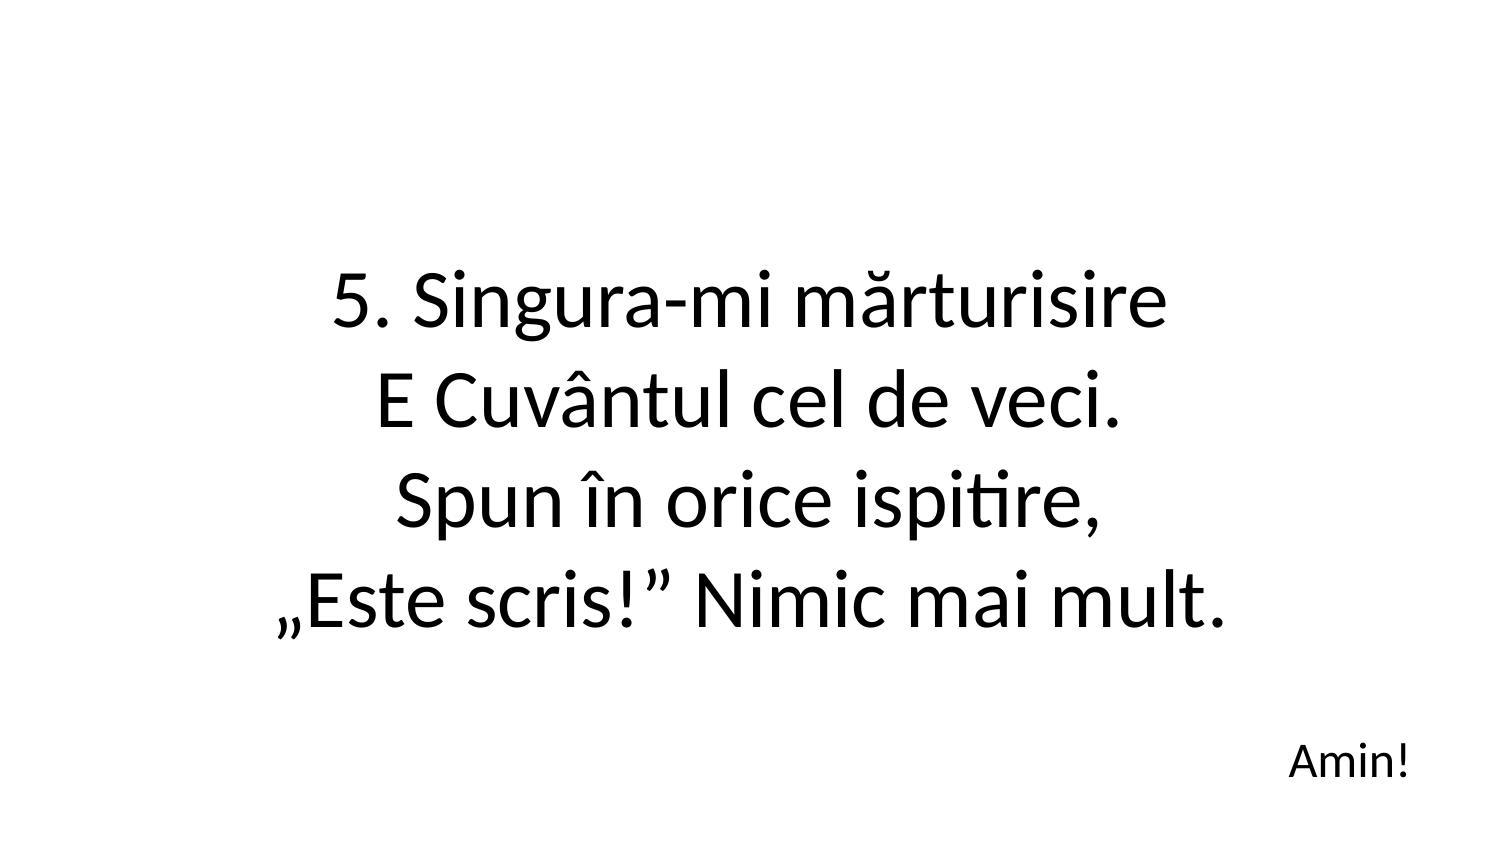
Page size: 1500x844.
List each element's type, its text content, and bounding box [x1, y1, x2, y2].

text_box Amin! [1273, 674, 1427, 795]
text_box 5. Singura-mi mărturisire E Cuvântul cel de veci. Spun în orice ispitire, „Este scris!” Nimic mai mult. [256, 192, 1244, 652]
